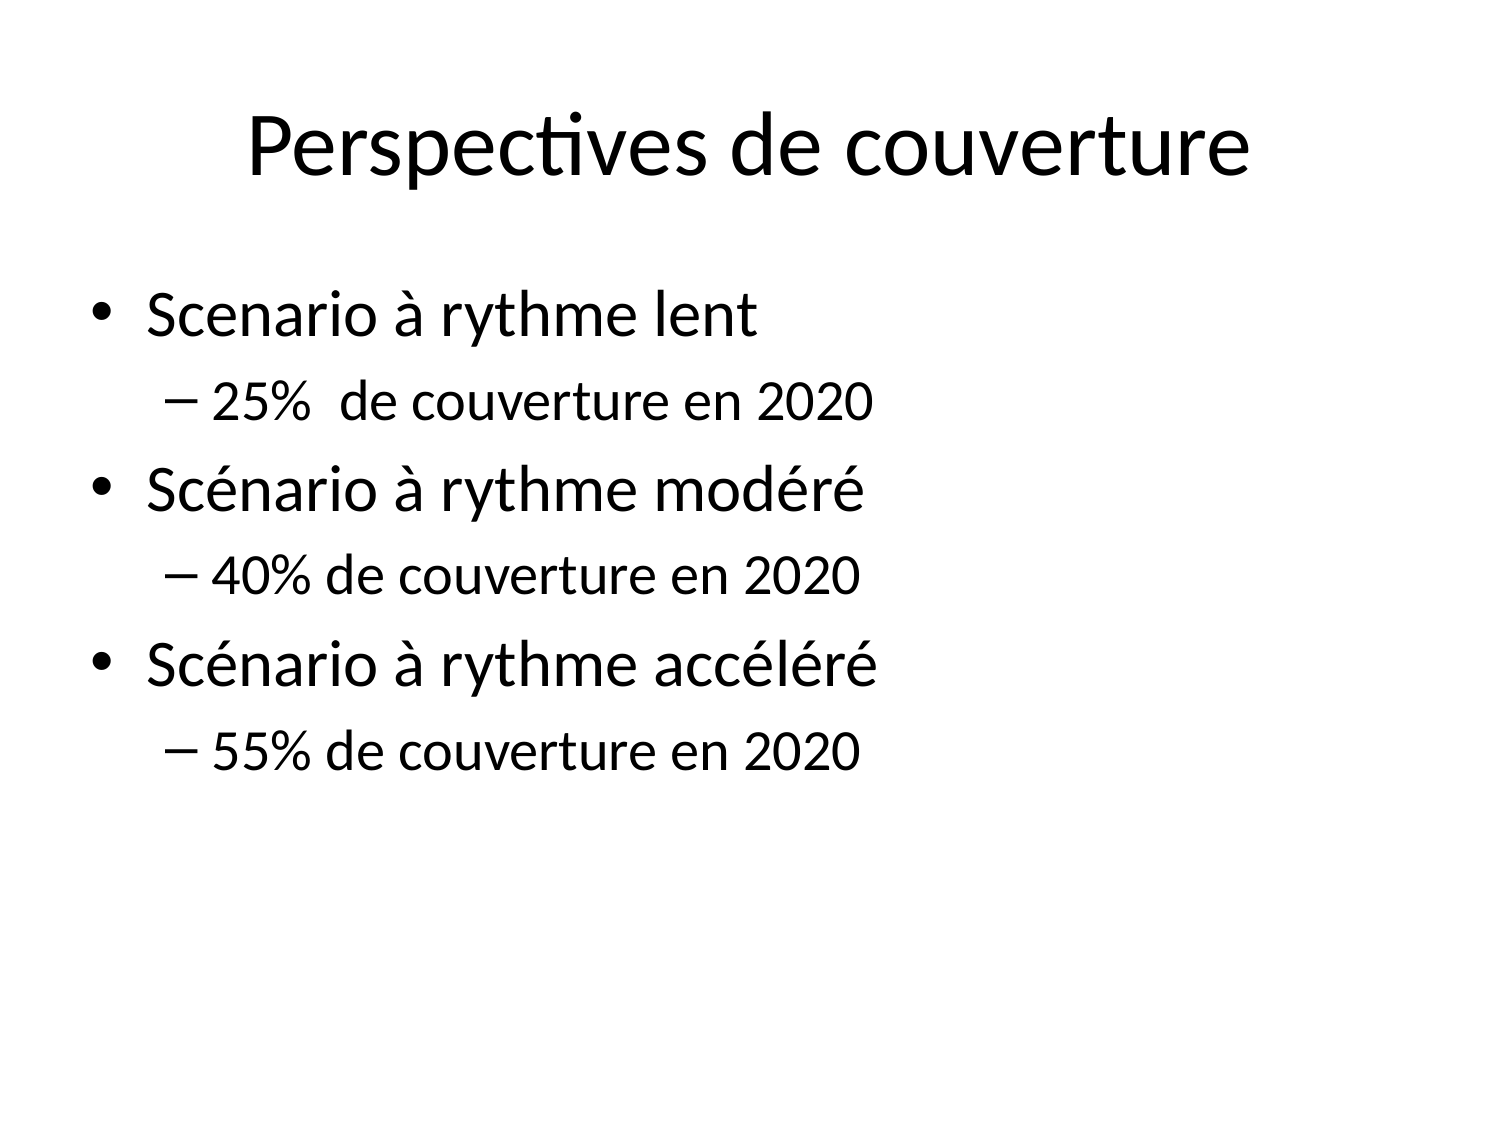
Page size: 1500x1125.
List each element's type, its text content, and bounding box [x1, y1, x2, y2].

title Perspectives de couverture [75, 45, 1425, 233]
list Scenario à rythme lent 25% de couverture en 2020 Scénario à rythme modéré 40% de couverture en 2020 Scénario à rythme accéléré 55% de couverture en 2020 [75, 262, 1425, 1005]
